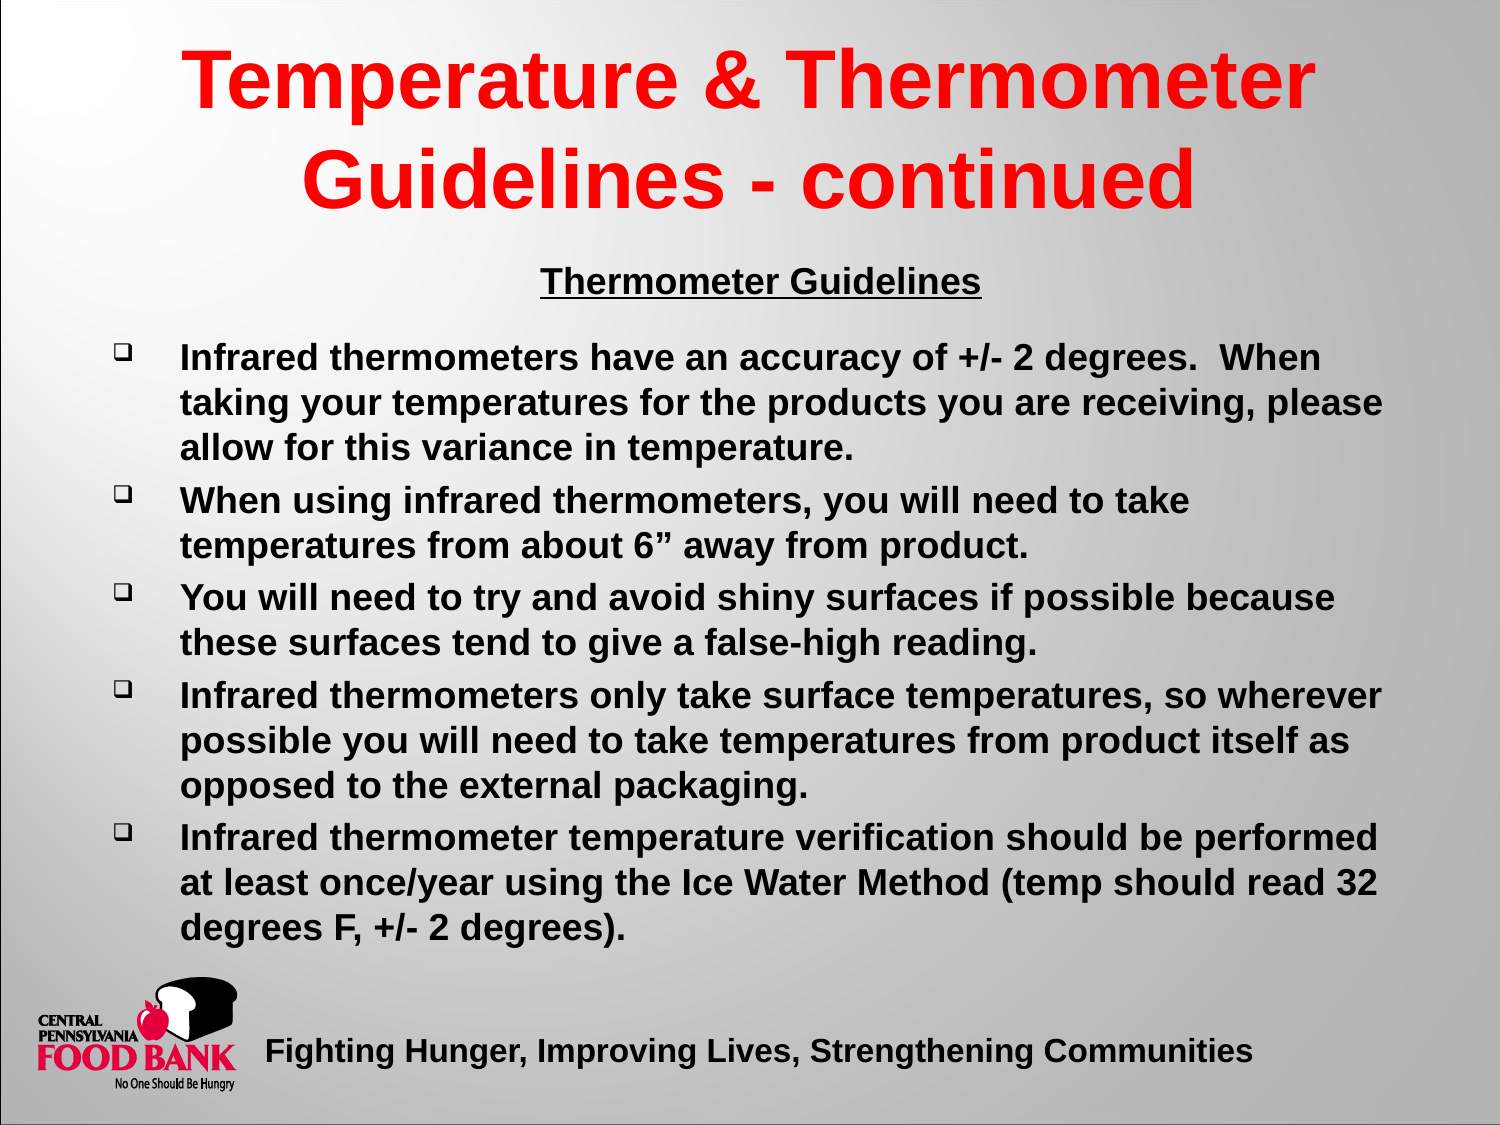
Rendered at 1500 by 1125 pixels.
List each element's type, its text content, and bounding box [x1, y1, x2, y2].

list Thermometer Guidelines Infrared thermometers have an accuracy of +/- 2 degrees. When taking your temperatures for the products you are receiving, please allow for this variance in temperature. When using infrared thermometers, you will need to take temperatures from about 6” away from product. You will need to try and avoid shiny surfaces if possible because these surfaces tend to give a false-high reading. Infrared thermometers only take surface temperatures, so wherever possible you will need to take temperatures from product itself as opposed to the external packaging. Infrared thermometer temperature verification should be performed at least once/year using the Ice Water Method (temp should read 32 degrees F, +/- 2 degrees). [75, 249, 1425, 1113]
picture [0, 0, 1500, 1125]
title Temperature & Thermometer Guidelines - continued [75, 24, 1425, 225]
text_box Fighting Hunger, Improving Lives, Strengthening Communities [281, 1022, 1325, 1077]
